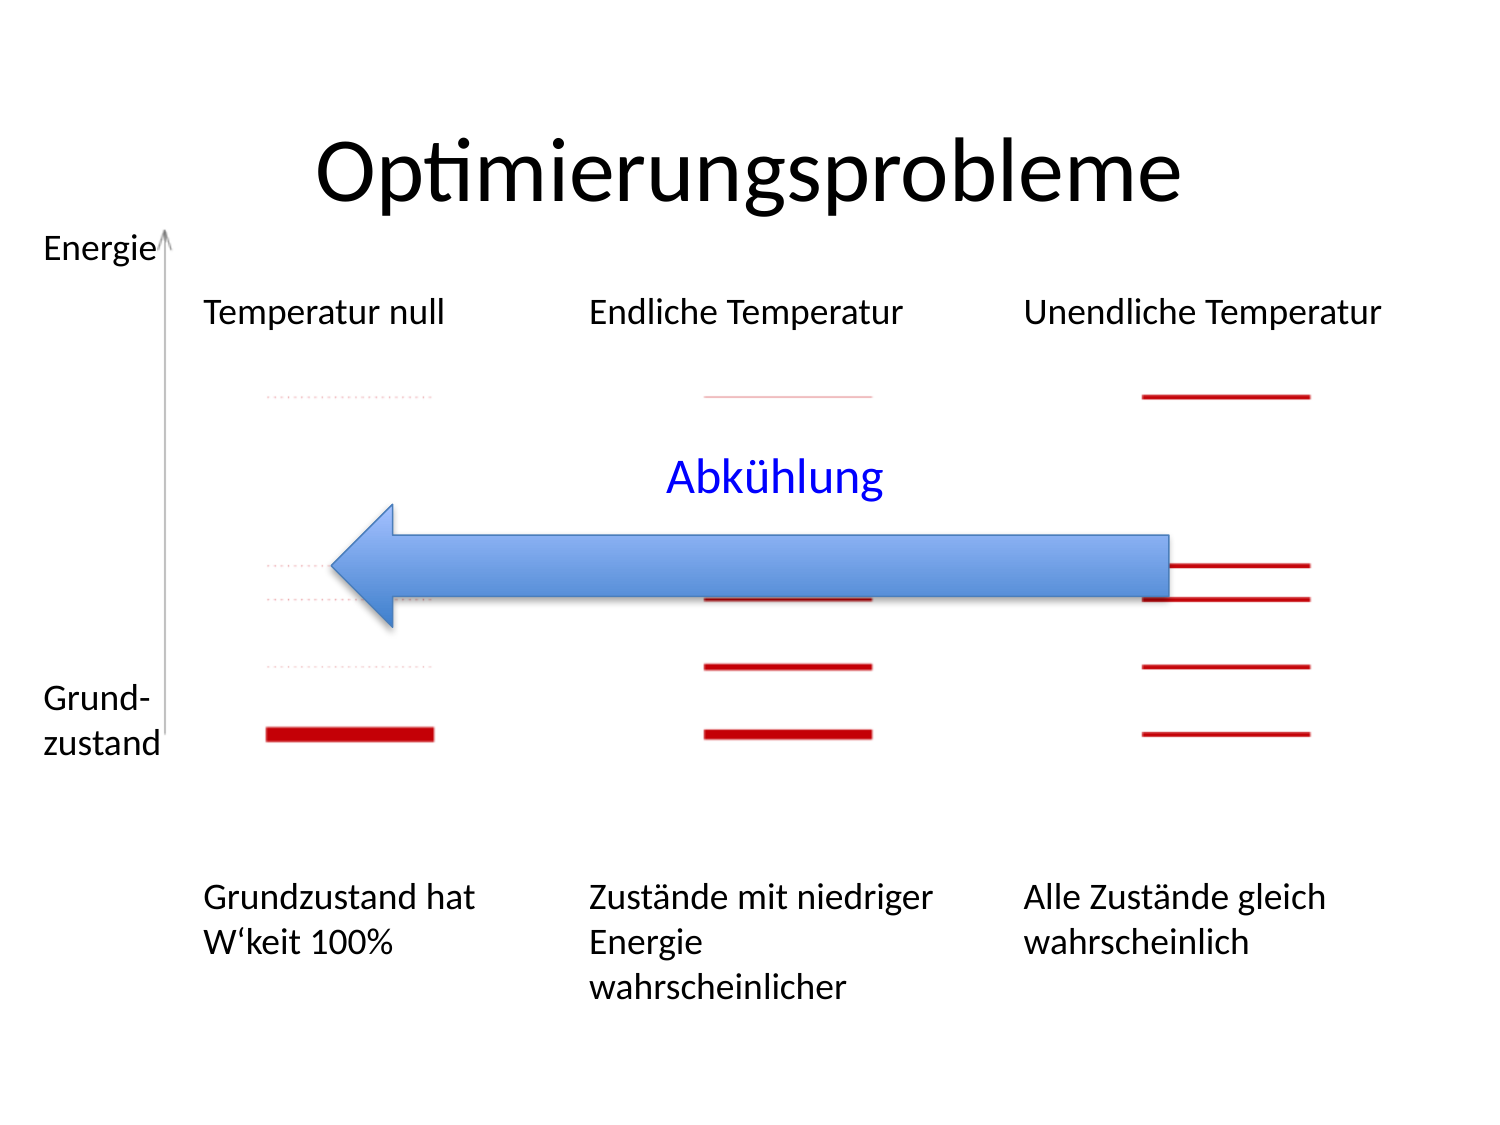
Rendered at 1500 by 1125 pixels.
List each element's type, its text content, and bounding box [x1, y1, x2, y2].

title Optimierungsprobleme [75, 65, 1425, 375]
text_box Energie Grund-zustand [28, 215, 204, 771]
picture [157, 226, 1316, 748]
text_box Temperatur null Grundzustand hat W‘keit 100% [188, 755, 542, 969]
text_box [330, 436, 1170, 628]
text_box Unendliche Temperatur Alle Zustände gleich wahrscheinlich [1008, 279, 1400, 969]
text_box Endliche Temperatur Zustände mit niedriger Energie wahrscheinlicher [574, 755, 965, 1014]
